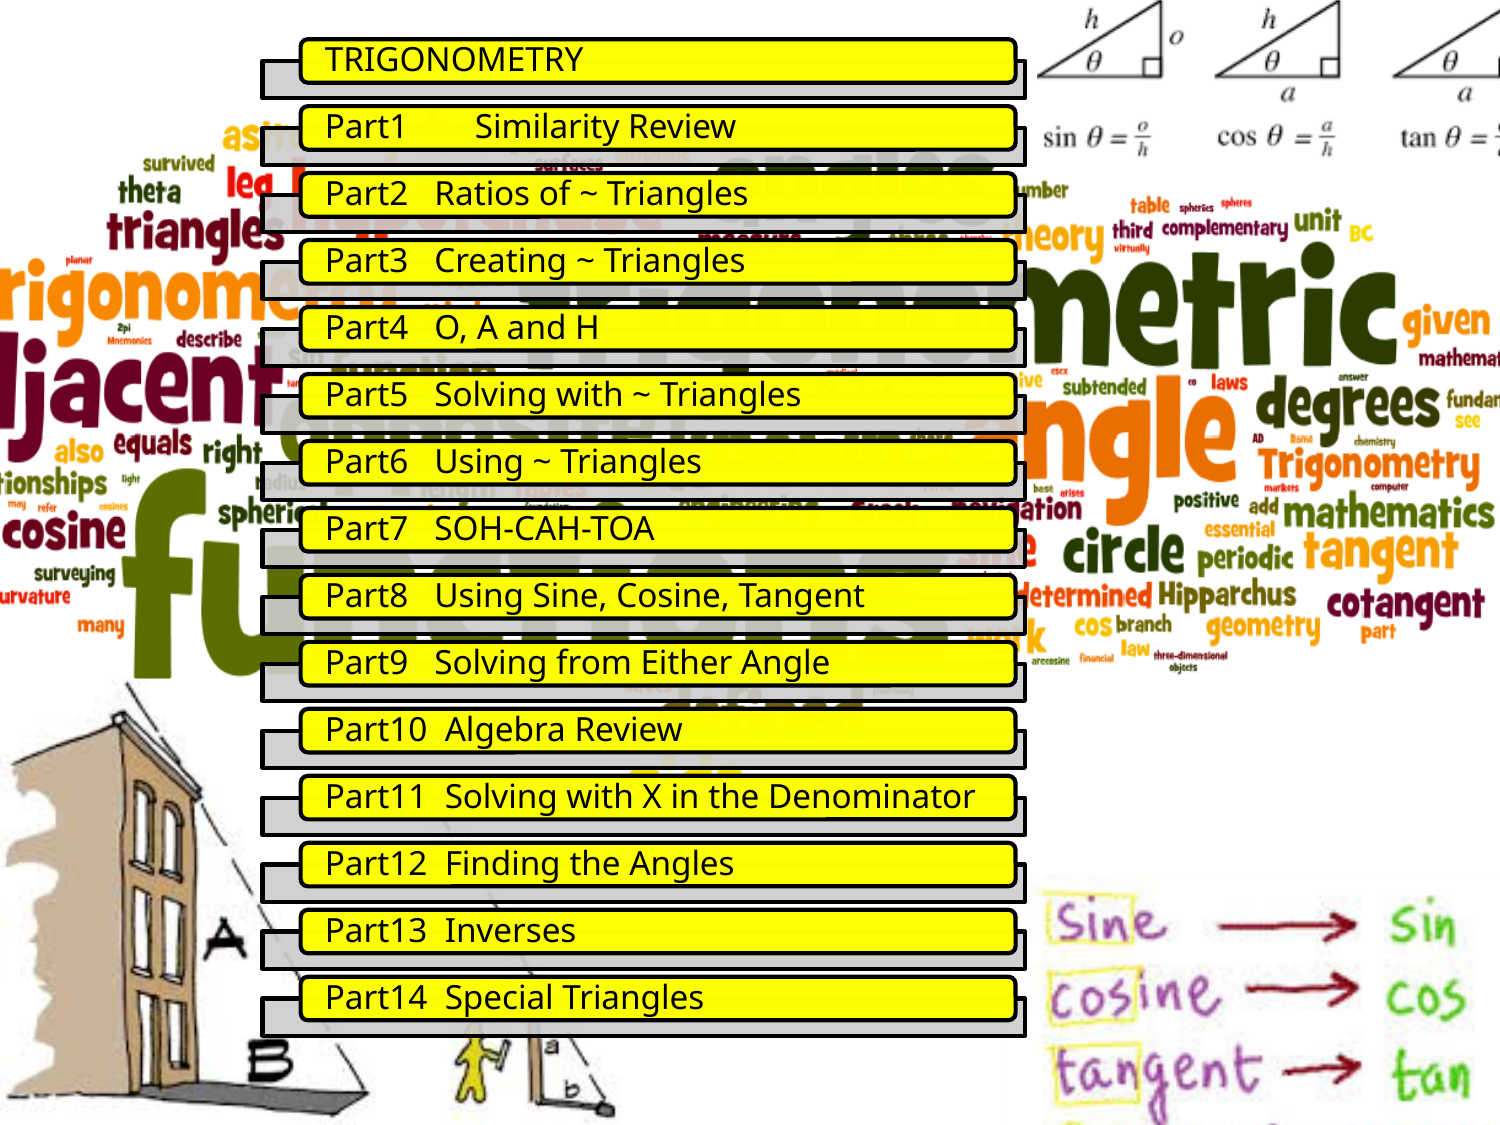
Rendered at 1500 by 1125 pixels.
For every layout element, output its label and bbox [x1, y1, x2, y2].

picture [0, 0, 1500, 1125]
text_box [262, 37, 1026, 1038]
